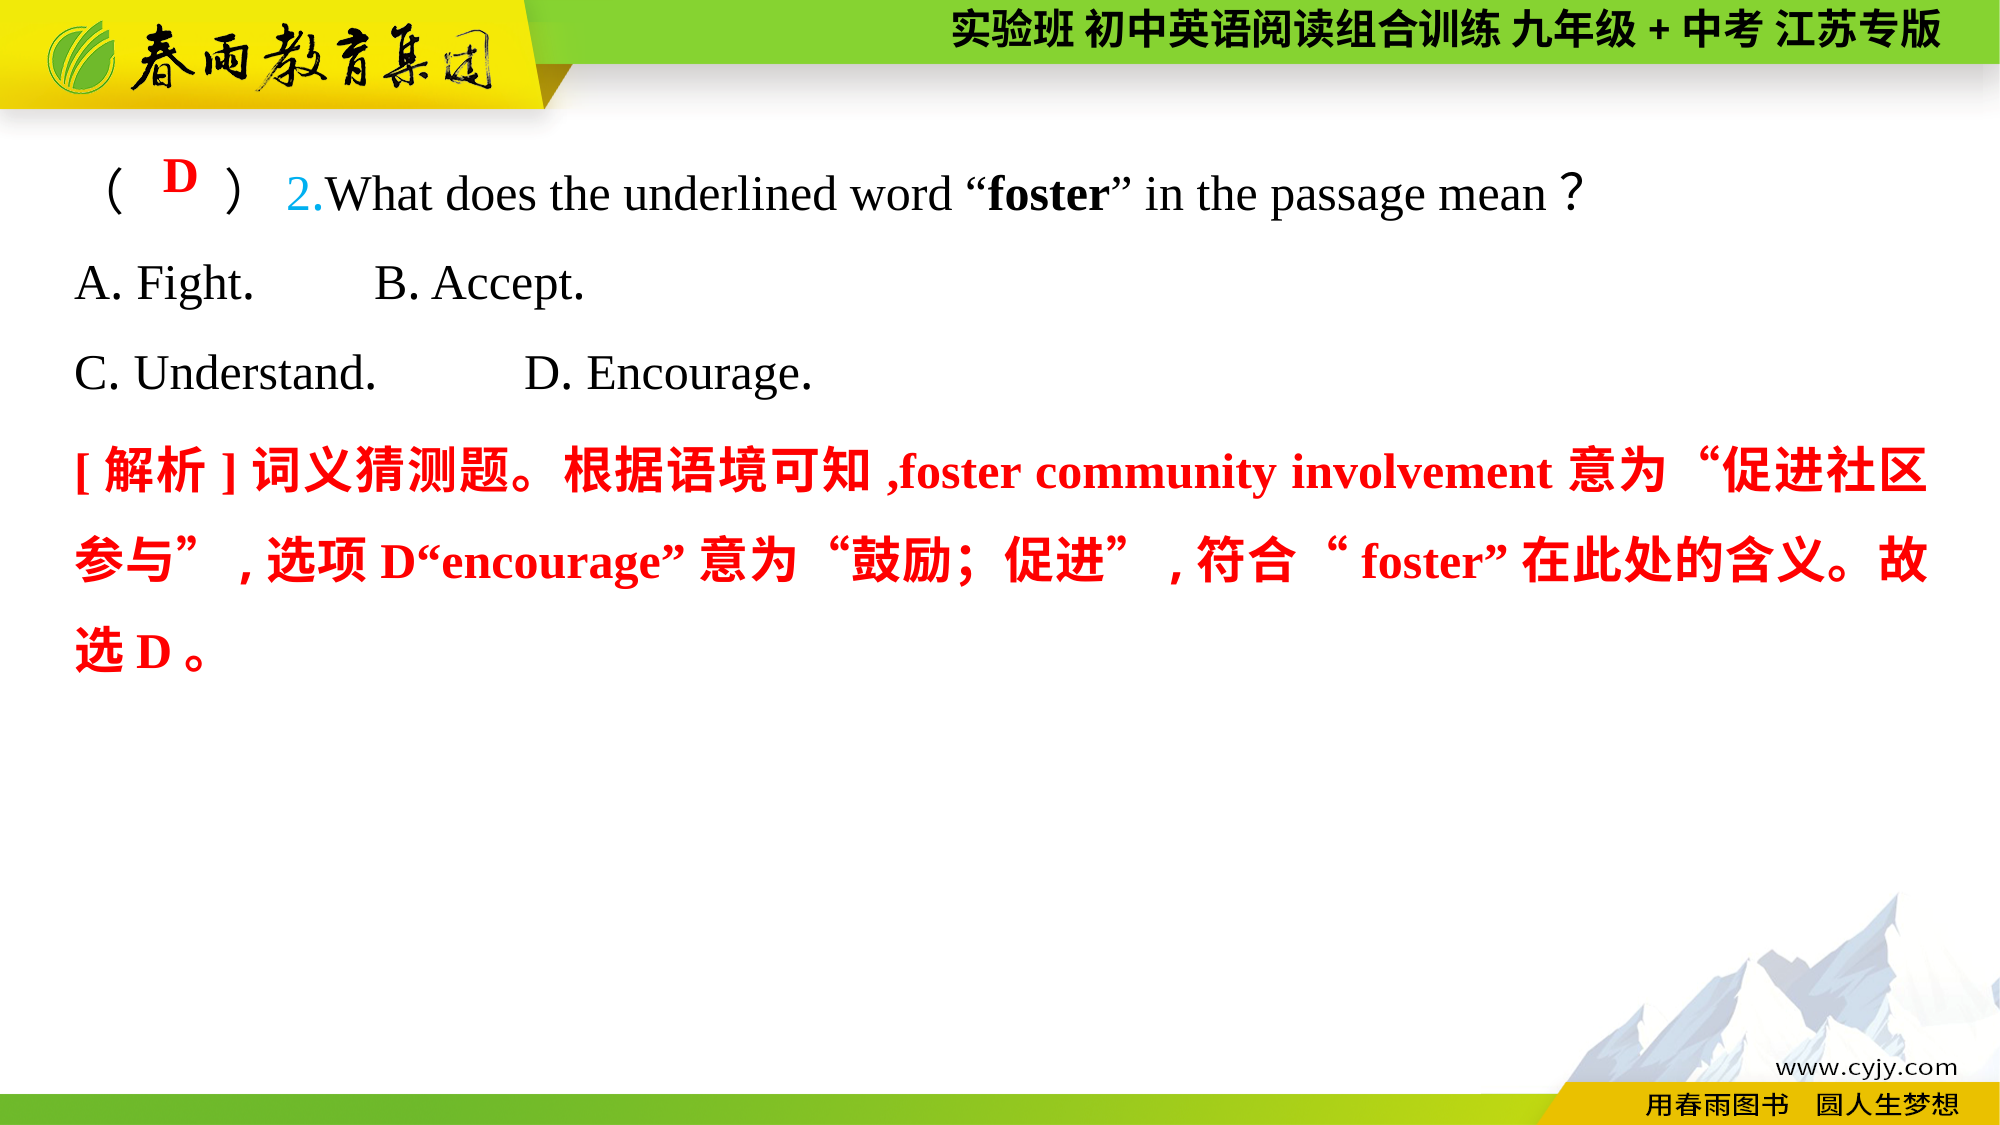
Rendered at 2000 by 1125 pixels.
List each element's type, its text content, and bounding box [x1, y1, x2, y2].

text_box [解析]词义猜测题。根据语境可知,foster community involvement意为“促进社区参与”,选项D“encourage”意为“鼓励；促进”,符合“foster”在此处的含义。故选D。 [59, 400, 1944, 686]
picture [0, 0, 2000, 1125]
list （ ）2.What does the underlined word “foster” in the passage mean？ A. Fight. B. Accept. C. Understand. D. Encourage. [59, 122, 1944, 399]
text_box D [148, 134, 214, 210]
